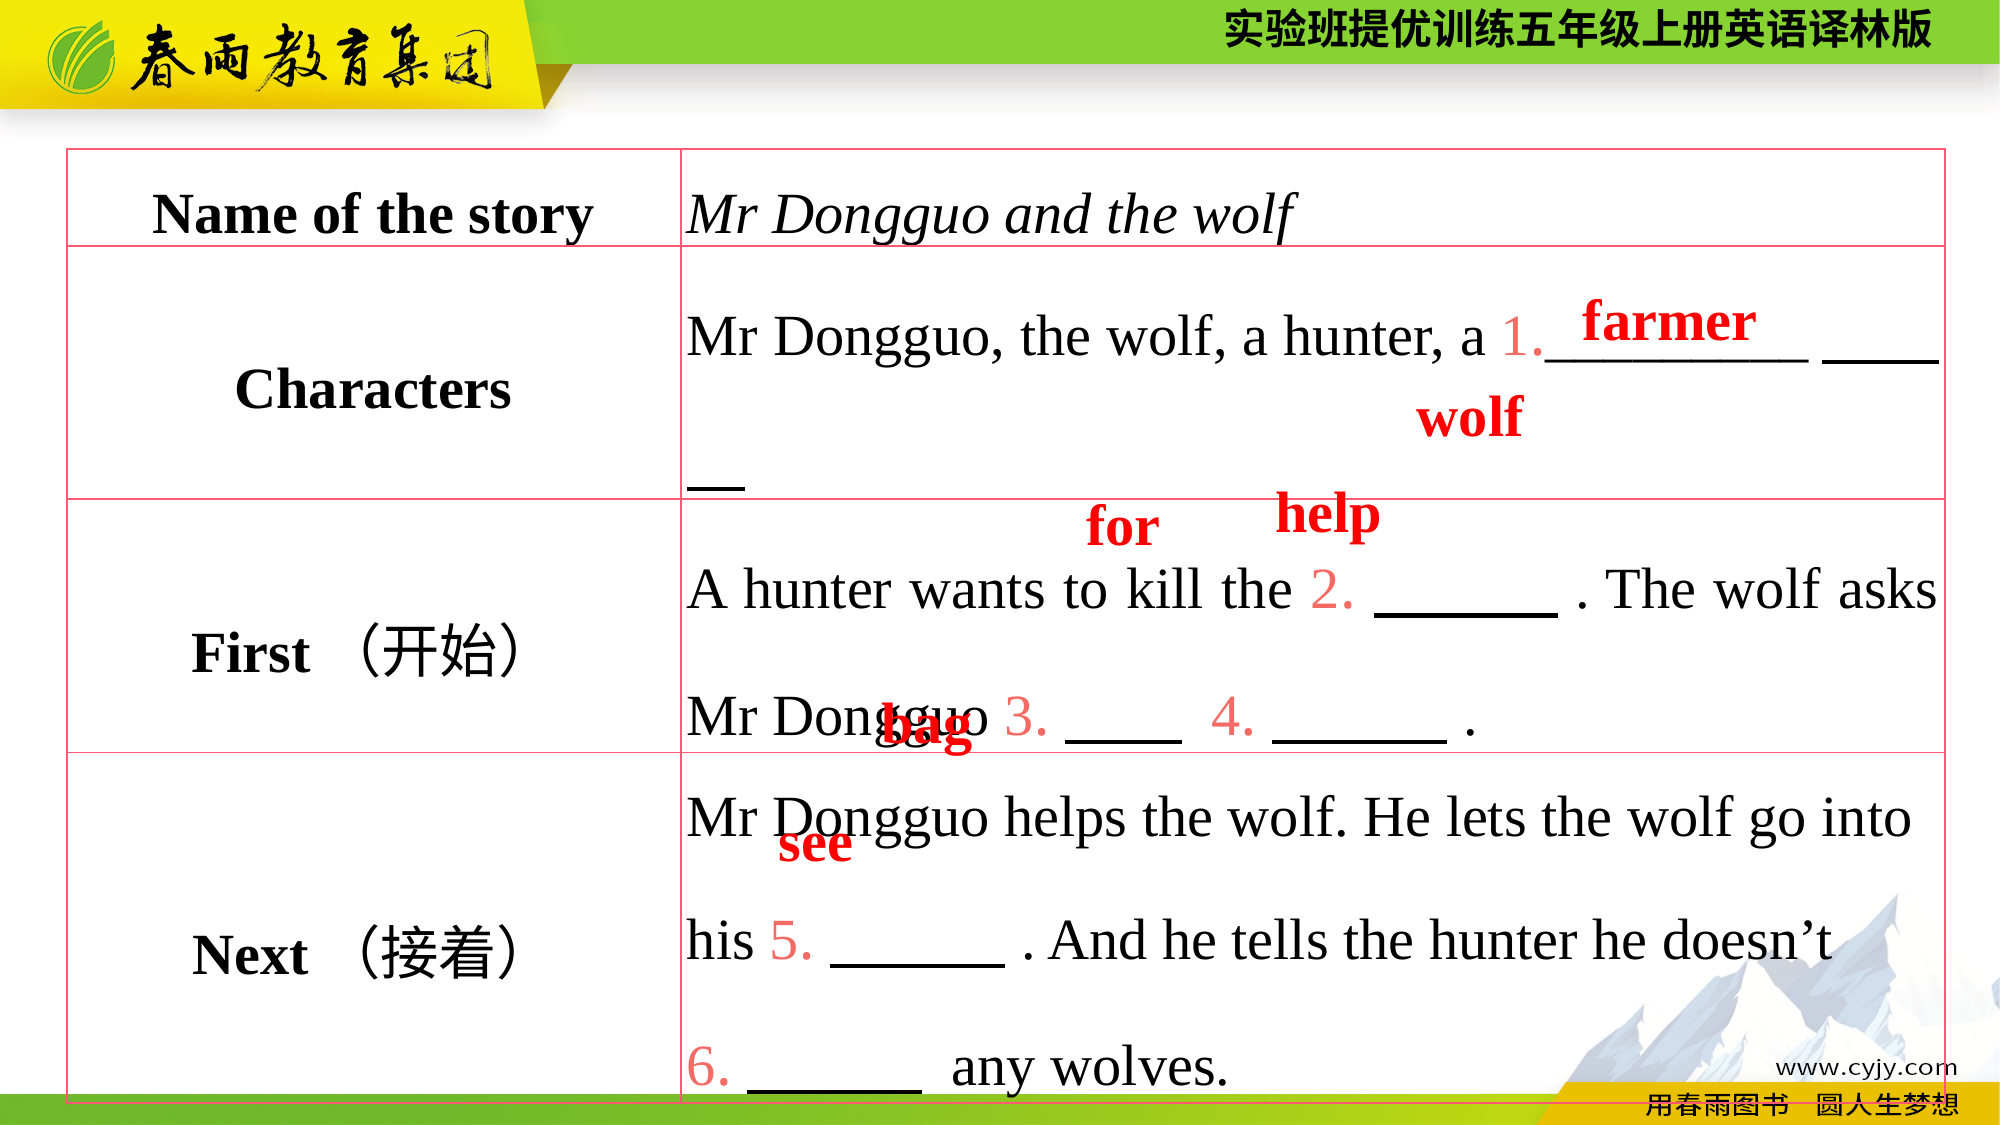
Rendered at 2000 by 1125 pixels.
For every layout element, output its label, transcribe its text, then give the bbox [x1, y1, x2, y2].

table_cell A hunter wants to kill the 2. . The wolf asks Mr Dongguo 3. 4. . [682, 500, 1944, 752]
text_box bag [866, 677, 988, 763]
table_cell First（开始） [68, 500, 680, 752]
table_header Name of the story [68, 150, 680, 245]
table_cell Mr Dongguo, the wolf, a hunter, a 1._________ [682, 247, 1944, 498]
text_box see [764, 795, 869, 881]
table_cell Mr Dongguo helps the wolf. He lets the wolf go into his 5. . And he tells the hunter he doesn’t 6. any wolves. [682, 753, 1944, 1102]
text_box for [1071, 479, 1176, 565]
text_box wolf [1402, 370, 1539, 456]
text_box help [1260, 467, 1398, 552]
picture [0, 0, 2000, 1125]
table_cell Next（接着） [68, 753, 680, 1102]
text_box farmer [1568, 274, 1773, 360]
table_header Mr Dongguo and the wolf [682, 150, 1944, 245]
table_cell Characters [68, 247, 680, 498]
